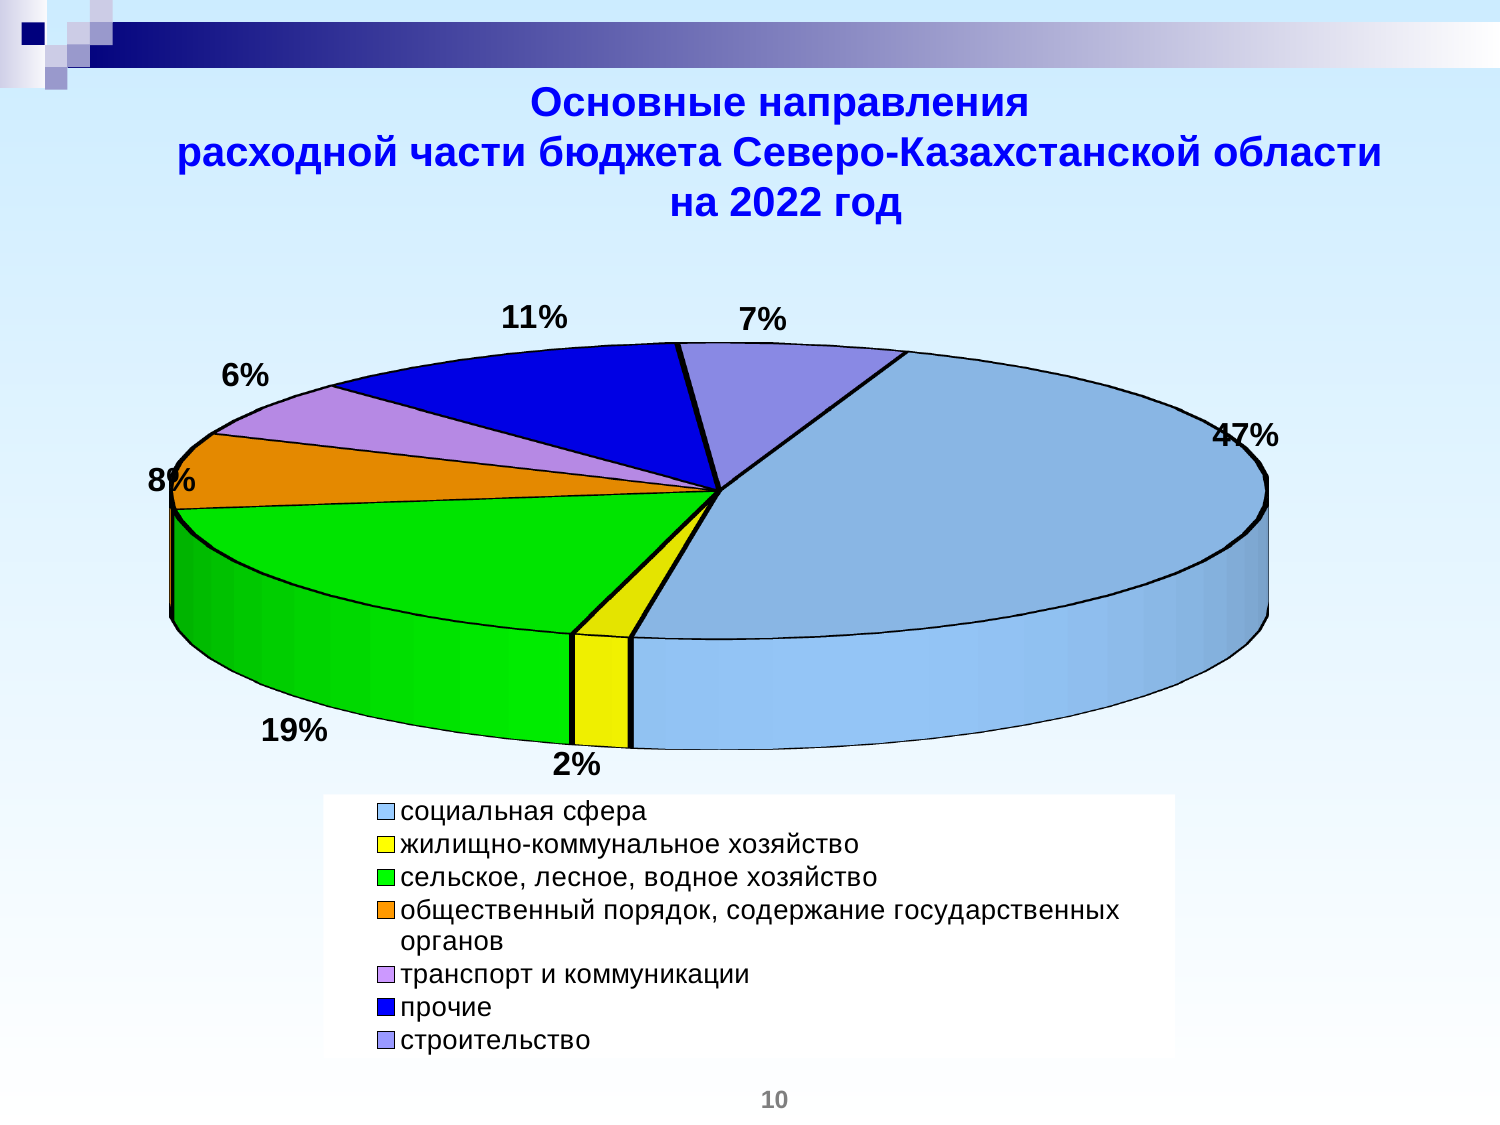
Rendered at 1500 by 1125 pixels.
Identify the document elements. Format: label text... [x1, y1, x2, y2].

text_box 10 [624, 1074, 925, 1122]
chart [24, 241, 1474, 1059]
title Основные направления расходной части бюджета Северо-Казахстанской области на 2022 год [112, 75, 1459, 225]
